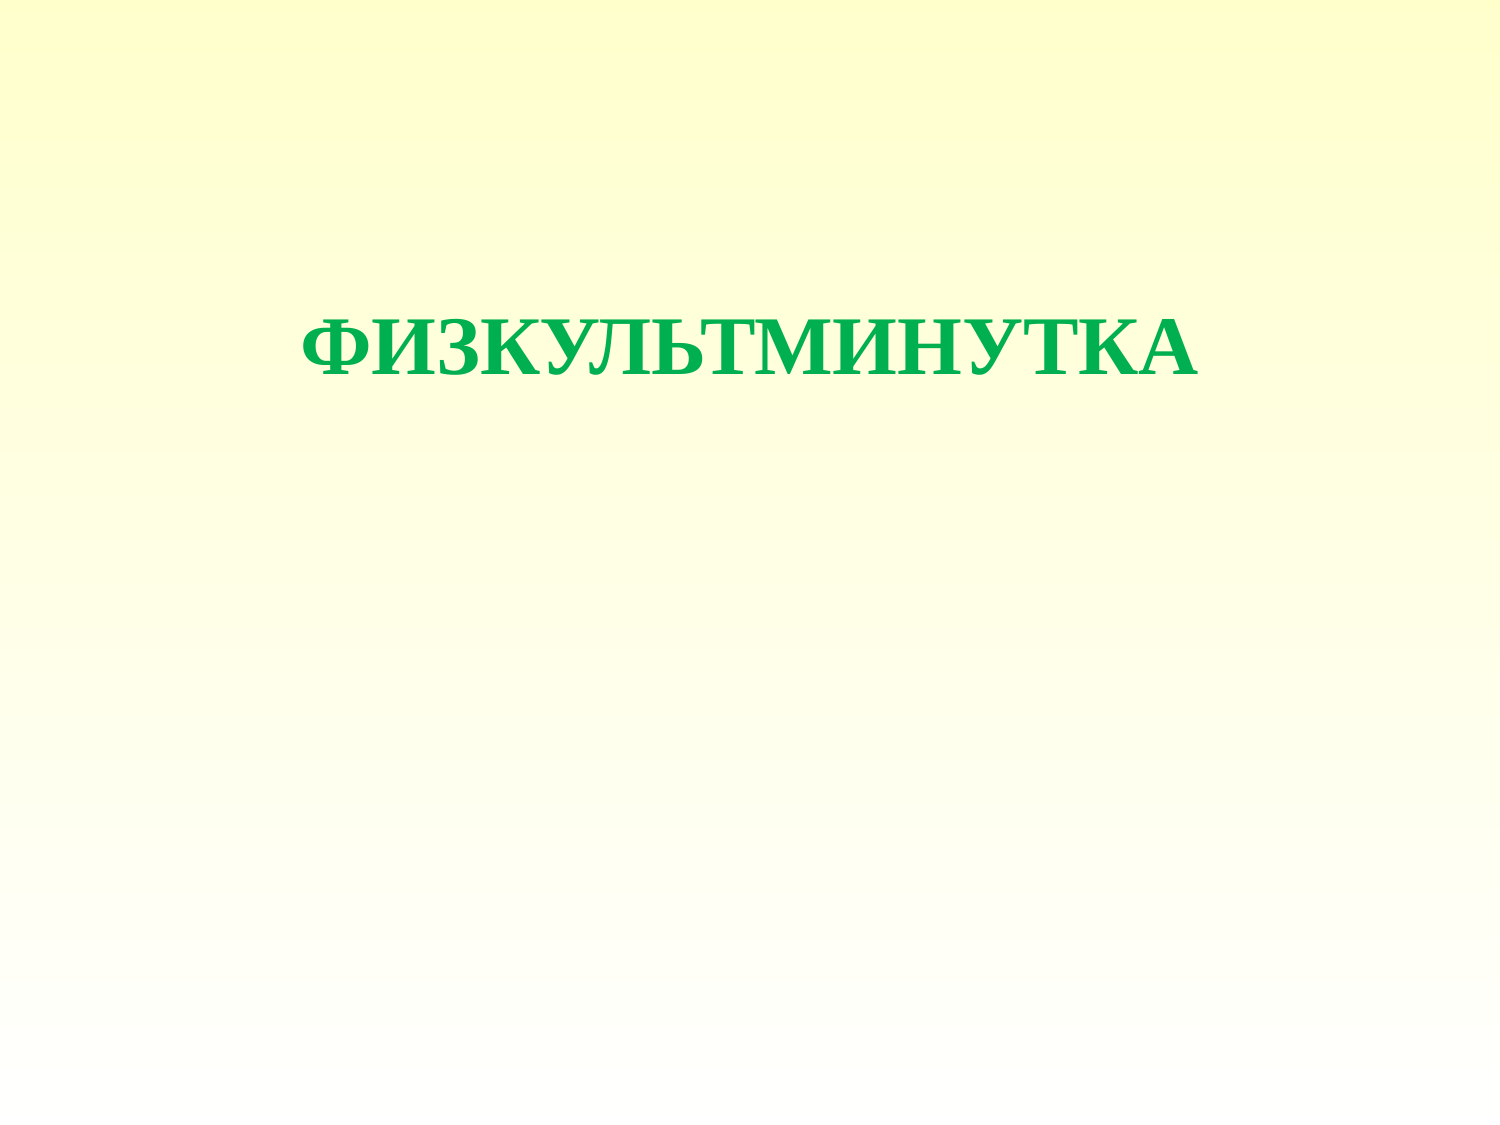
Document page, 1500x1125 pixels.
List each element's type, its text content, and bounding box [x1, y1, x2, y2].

subtitle ФИЗКУЛЬТМИНУТКА [64, 302, 1412, 976]
